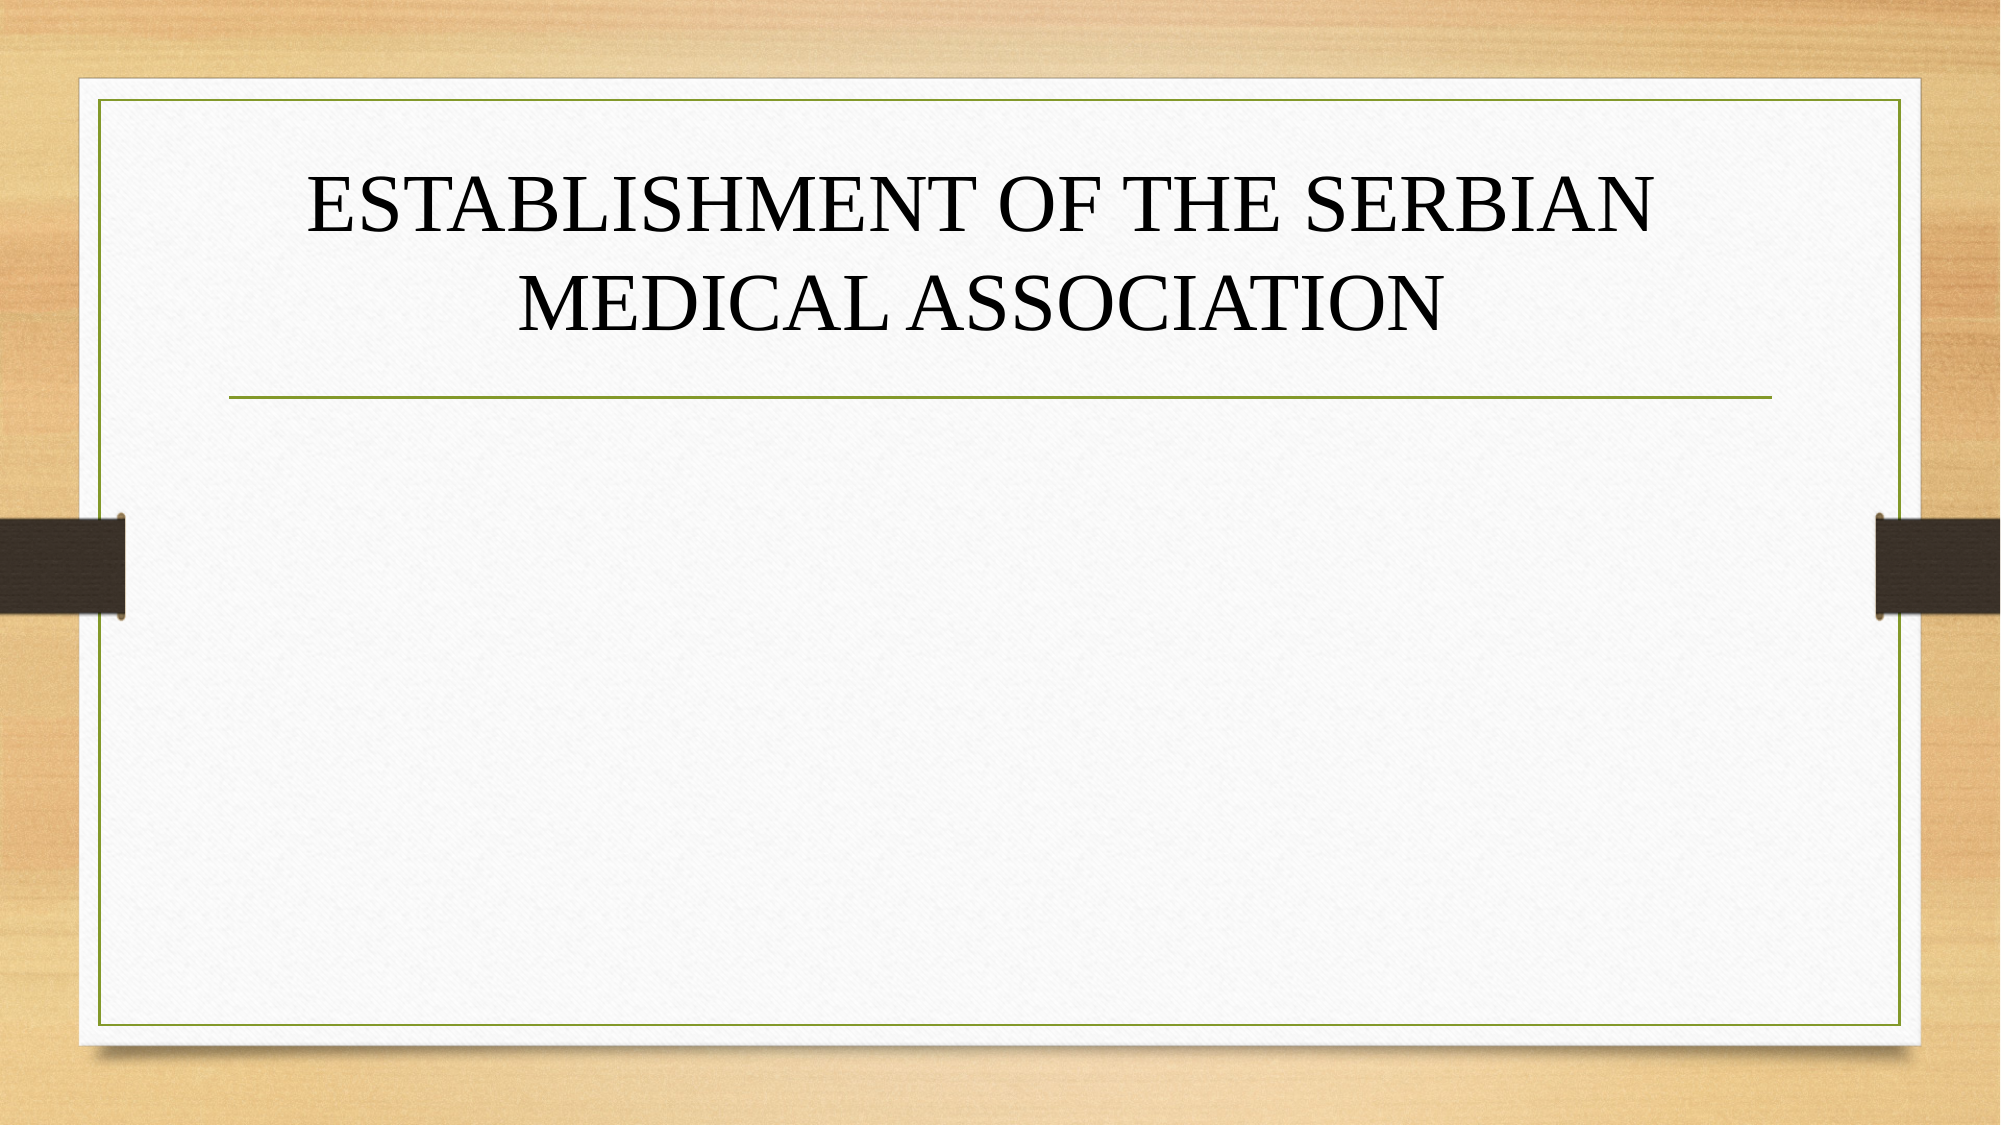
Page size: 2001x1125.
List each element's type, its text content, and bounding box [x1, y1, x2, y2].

picture [0, 0, 2001, 1125]
title ESTABLISHMENT OF THE SERBIAN MEDICAL ASSOCIATION [194, 141, 1770, 355]
